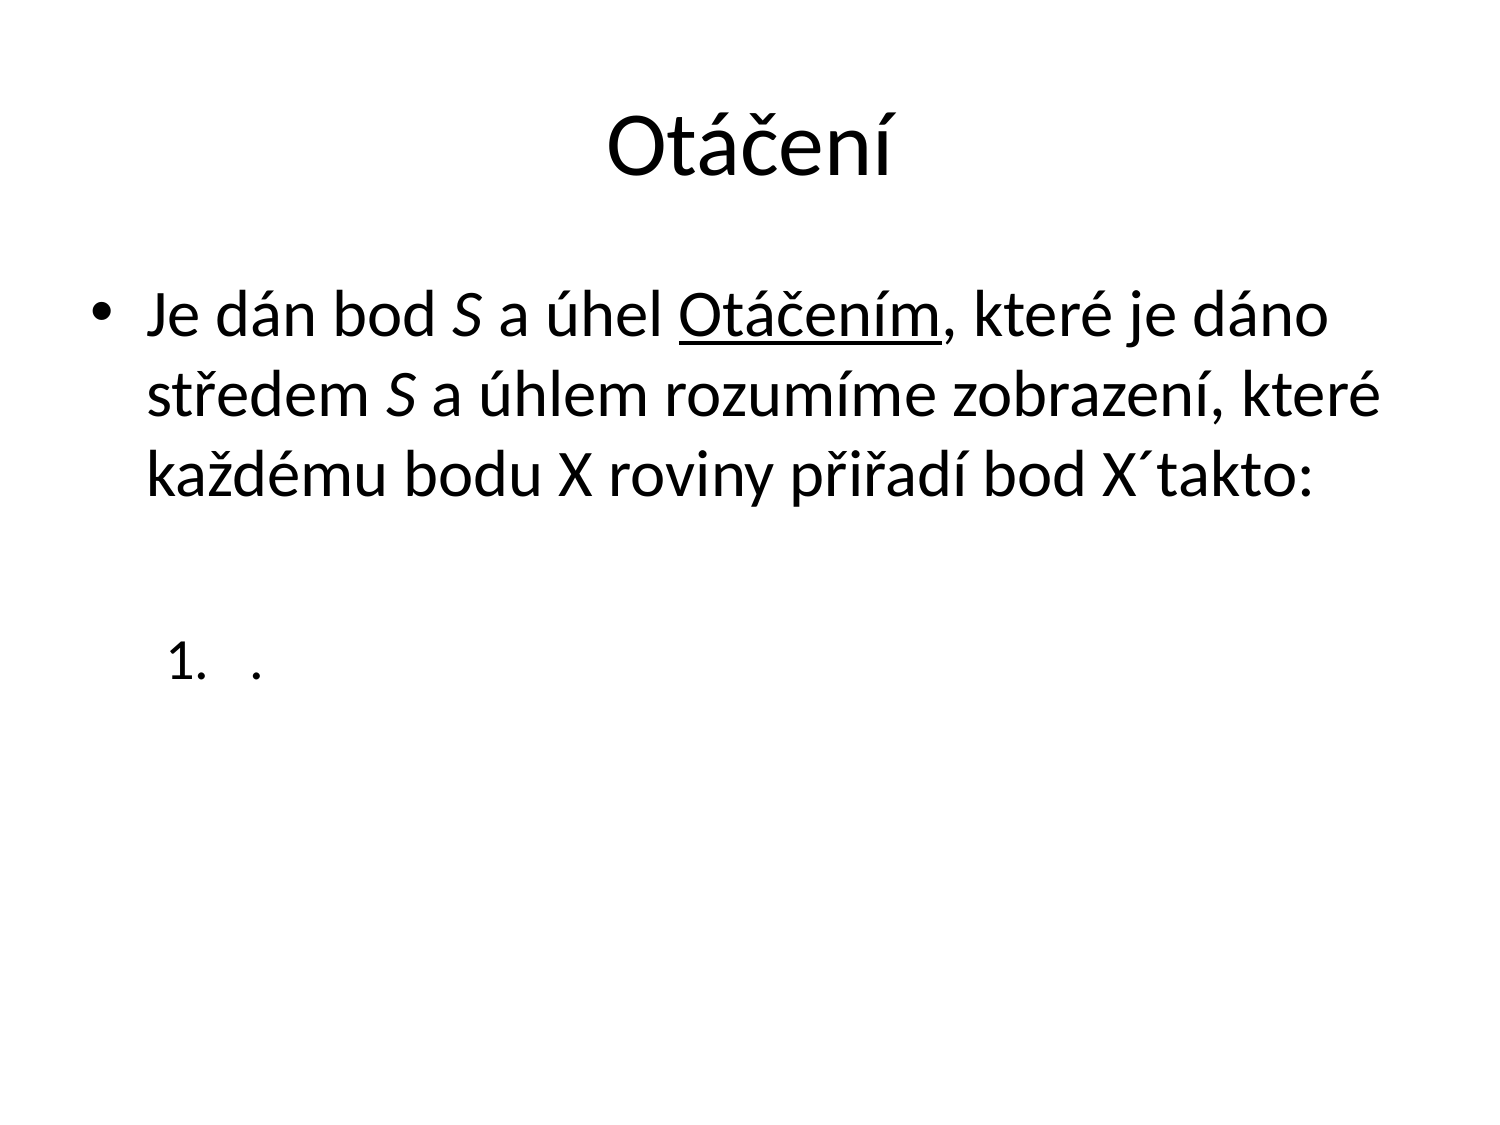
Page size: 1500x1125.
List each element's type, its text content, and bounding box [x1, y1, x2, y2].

title Otáčení [75, 45, 1425, 233]
